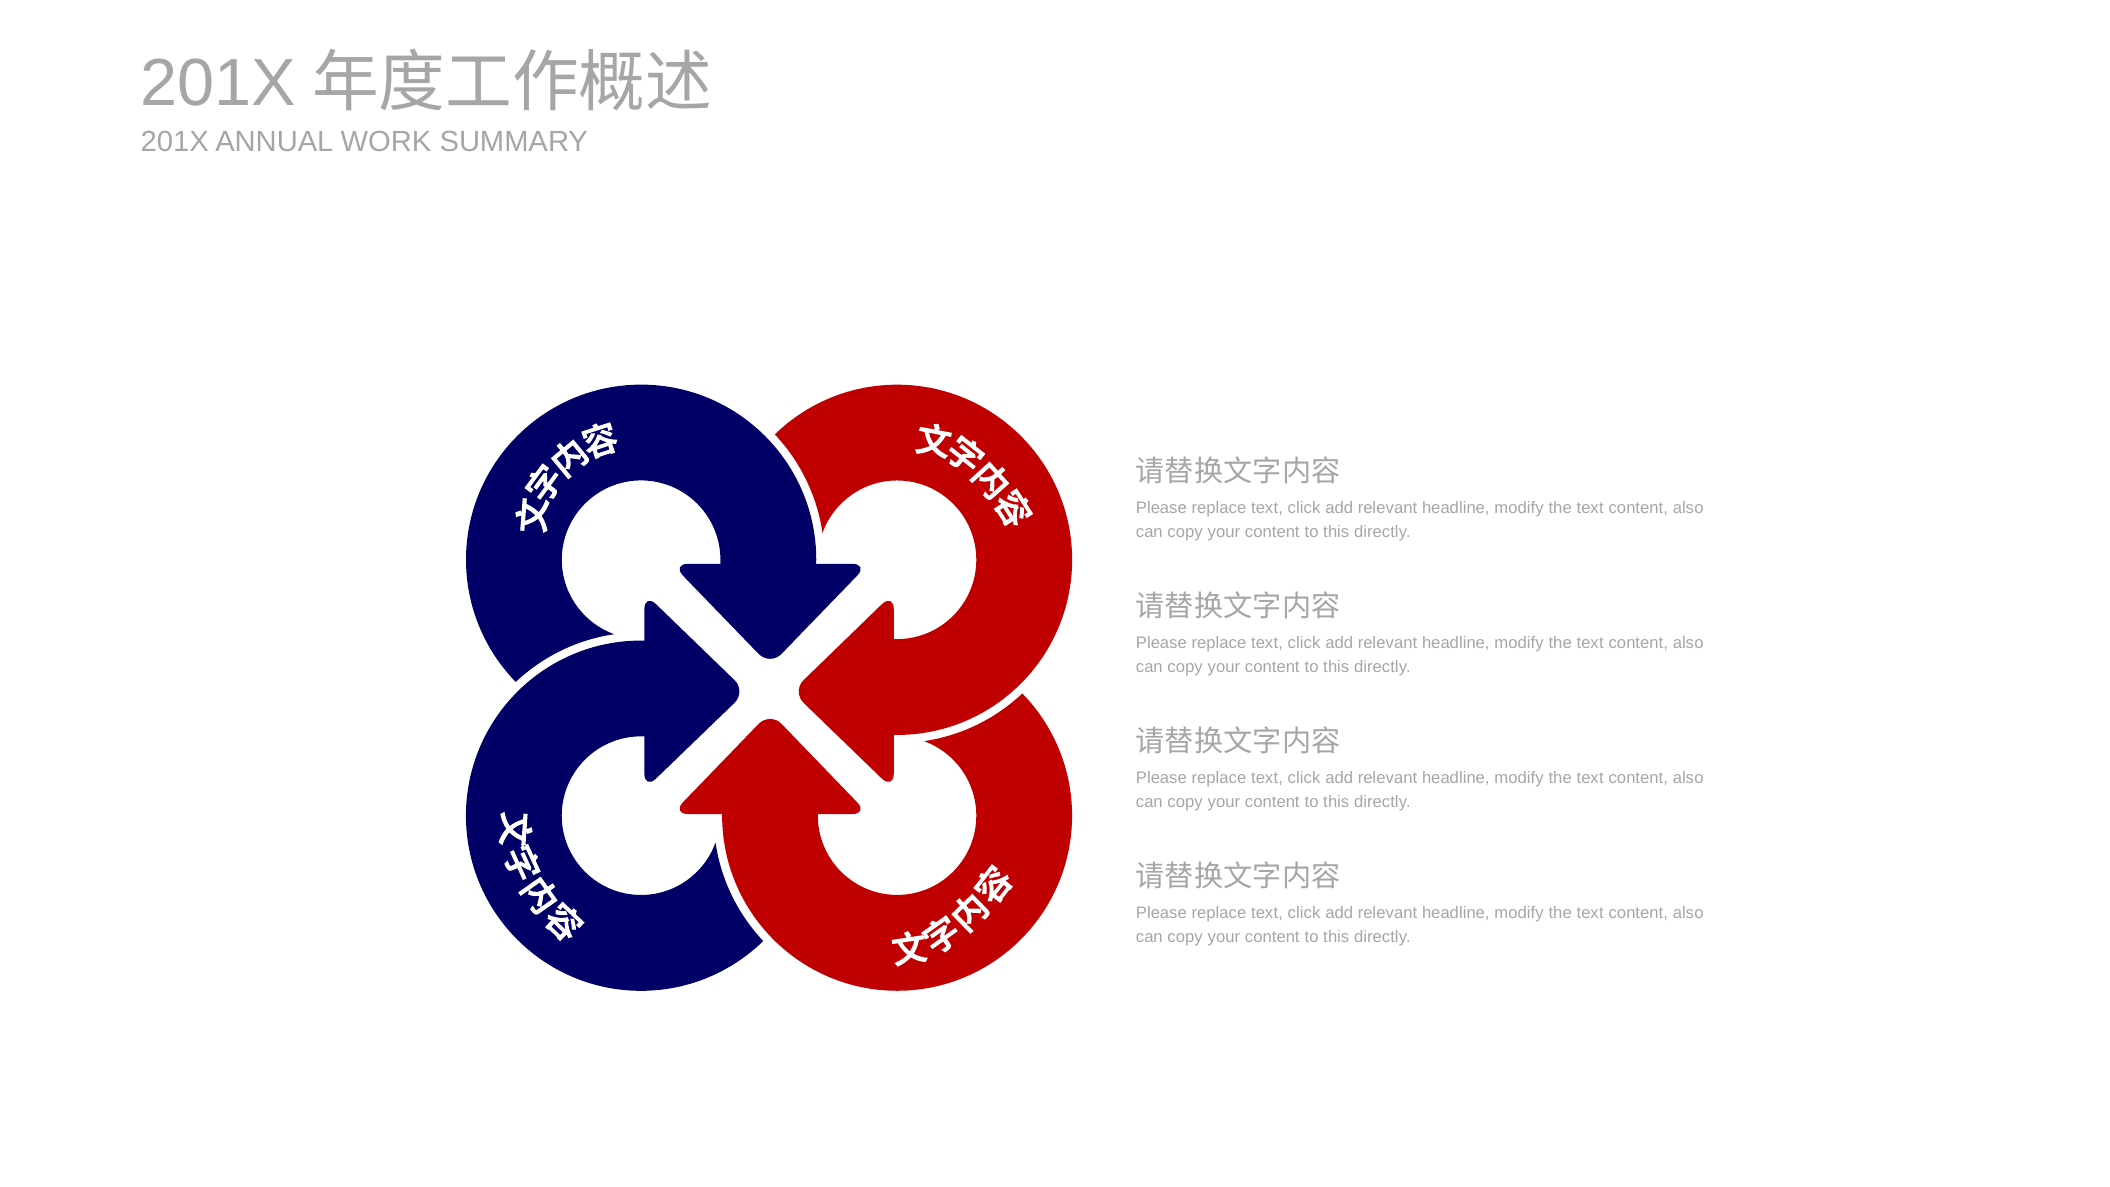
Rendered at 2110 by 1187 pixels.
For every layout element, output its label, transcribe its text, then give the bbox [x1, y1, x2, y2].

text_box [1135, 715, 1728, 810]
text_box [465, 384, 1073, 991]
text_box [1135, 850, 1728, 945]
text_box 201X年度工作概述 [140, 38, 789, 119]
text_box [1135, 444, 1728, 539]
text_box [1135, 580, 1728, 674]
text_box 201X ANNUAL WORK SUMMARY [140, 122, 602, 158]
